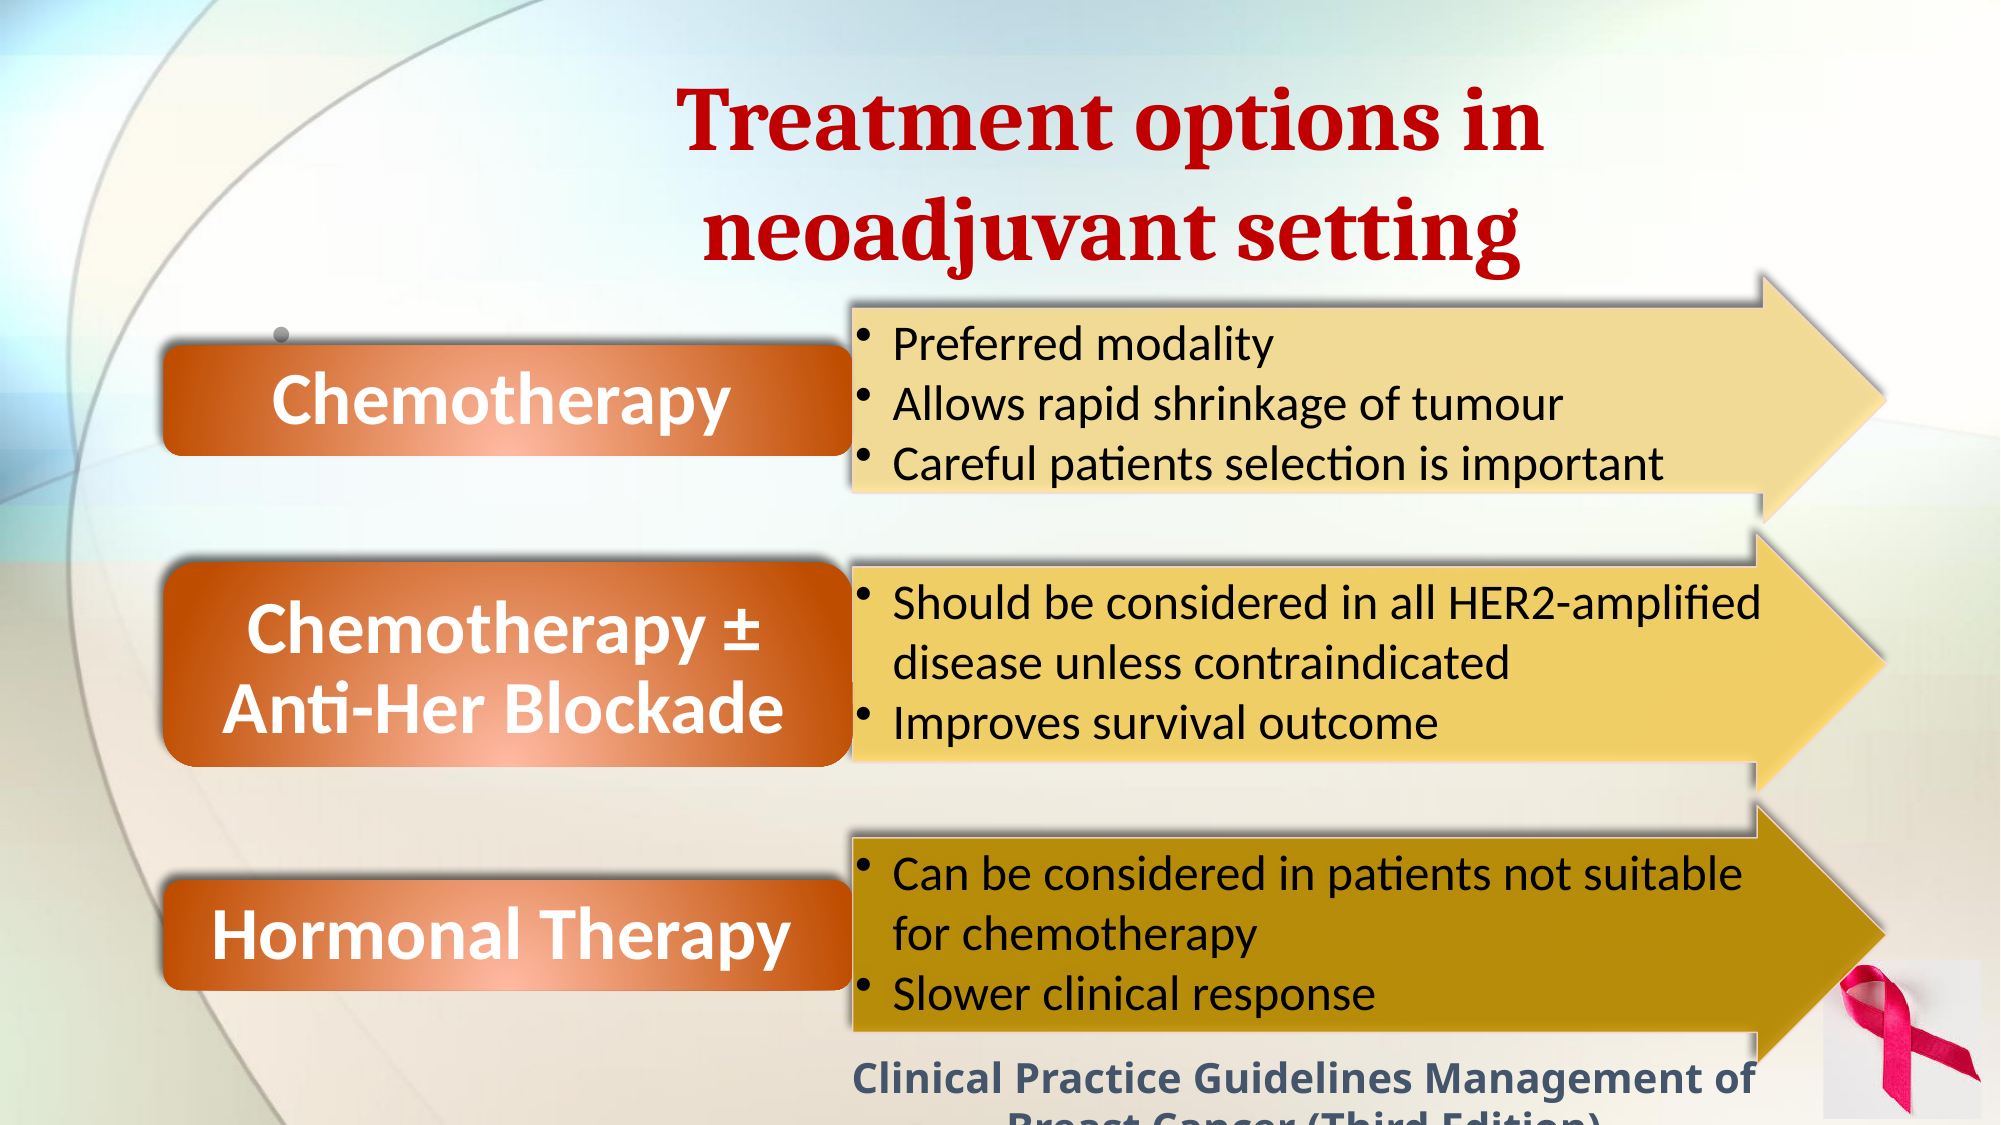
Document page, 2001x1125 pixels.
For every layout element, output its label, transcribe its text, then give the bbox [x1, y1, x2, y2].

picture [0, 0, 2001, 1125]
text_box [162, 277, 1888, 1066]
title Treatment options in neoadjuvant setting [381, 59, 1863, 264]
text_box Clinical Practice Guidelines Management of Breast Cancer (Third Edition) [788, 1069, 1820, 1125]
